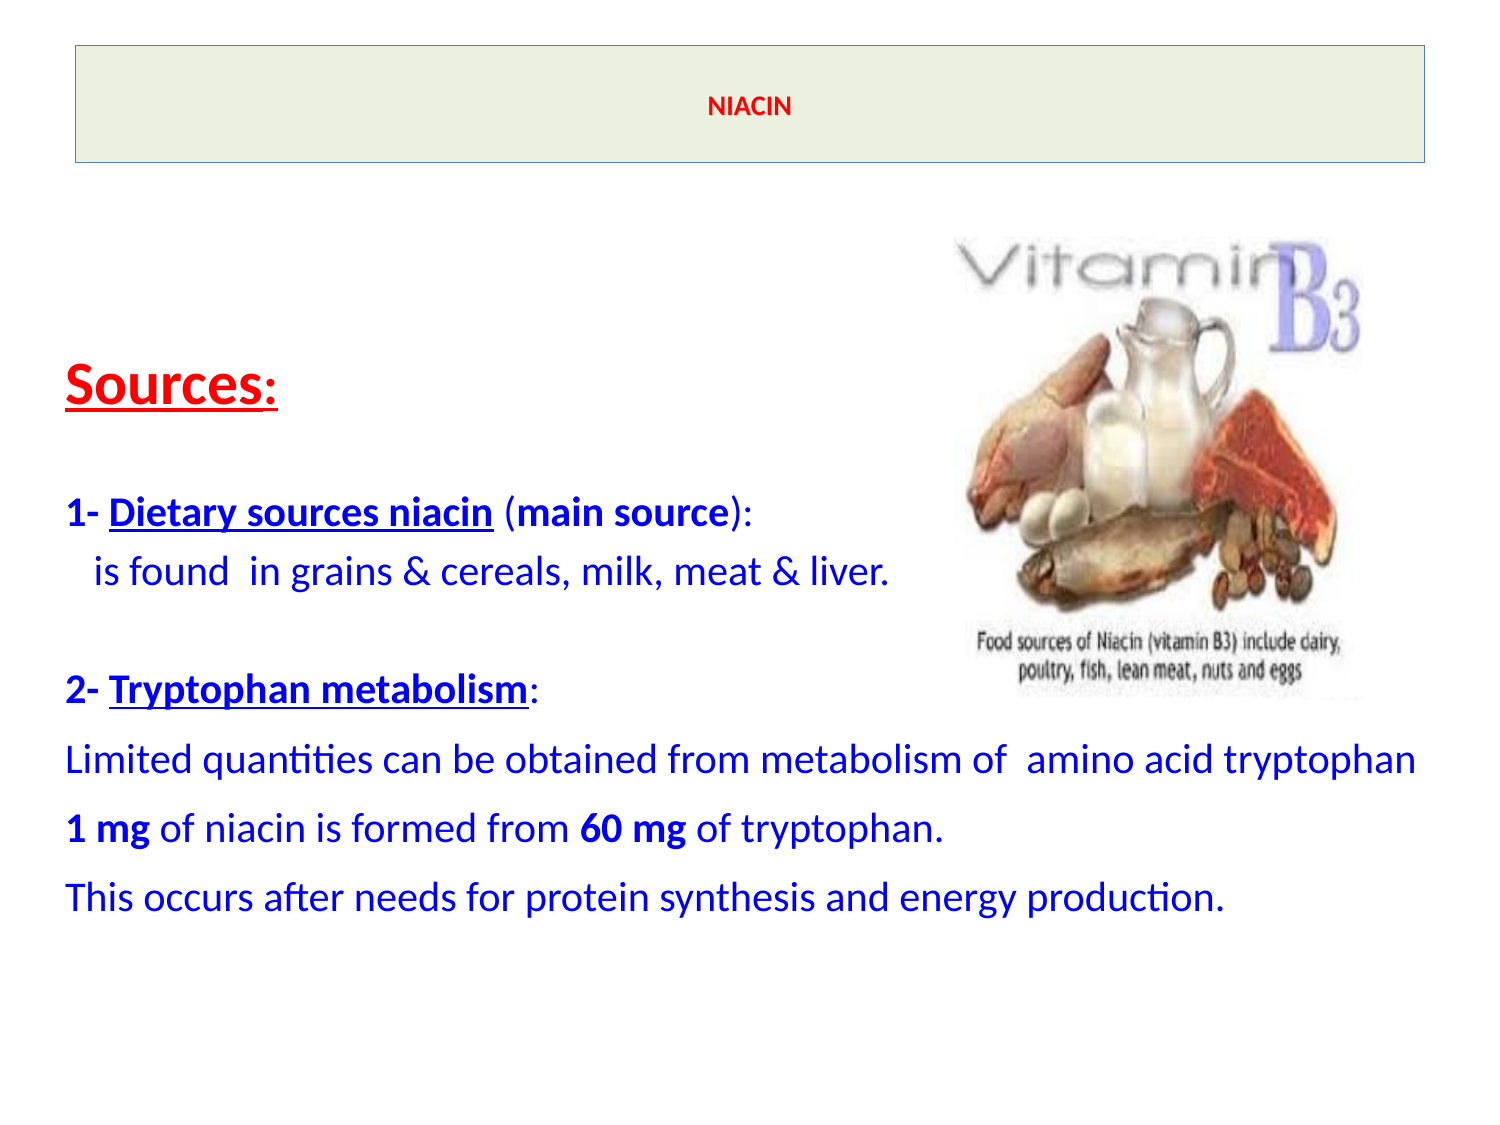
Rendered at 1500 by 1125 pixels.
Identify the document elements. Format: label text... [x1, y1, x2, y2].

picture [953, 237, 1364, 701]
title NIACIN [75, 45, 1425, 163]
list Sources: 1- Dietary sources niacin (main source): is found in grains & cereals, milk, meat & liver. 2- Tryptophan metabolism: Limited quantities can be obtained from metabolism of amino acid tryptophan 1 mg of niacin is formed from 60 mg of tryptophan. This occurs after needs for protein synthesis and energy production. [50, 187, 1450, 938]
